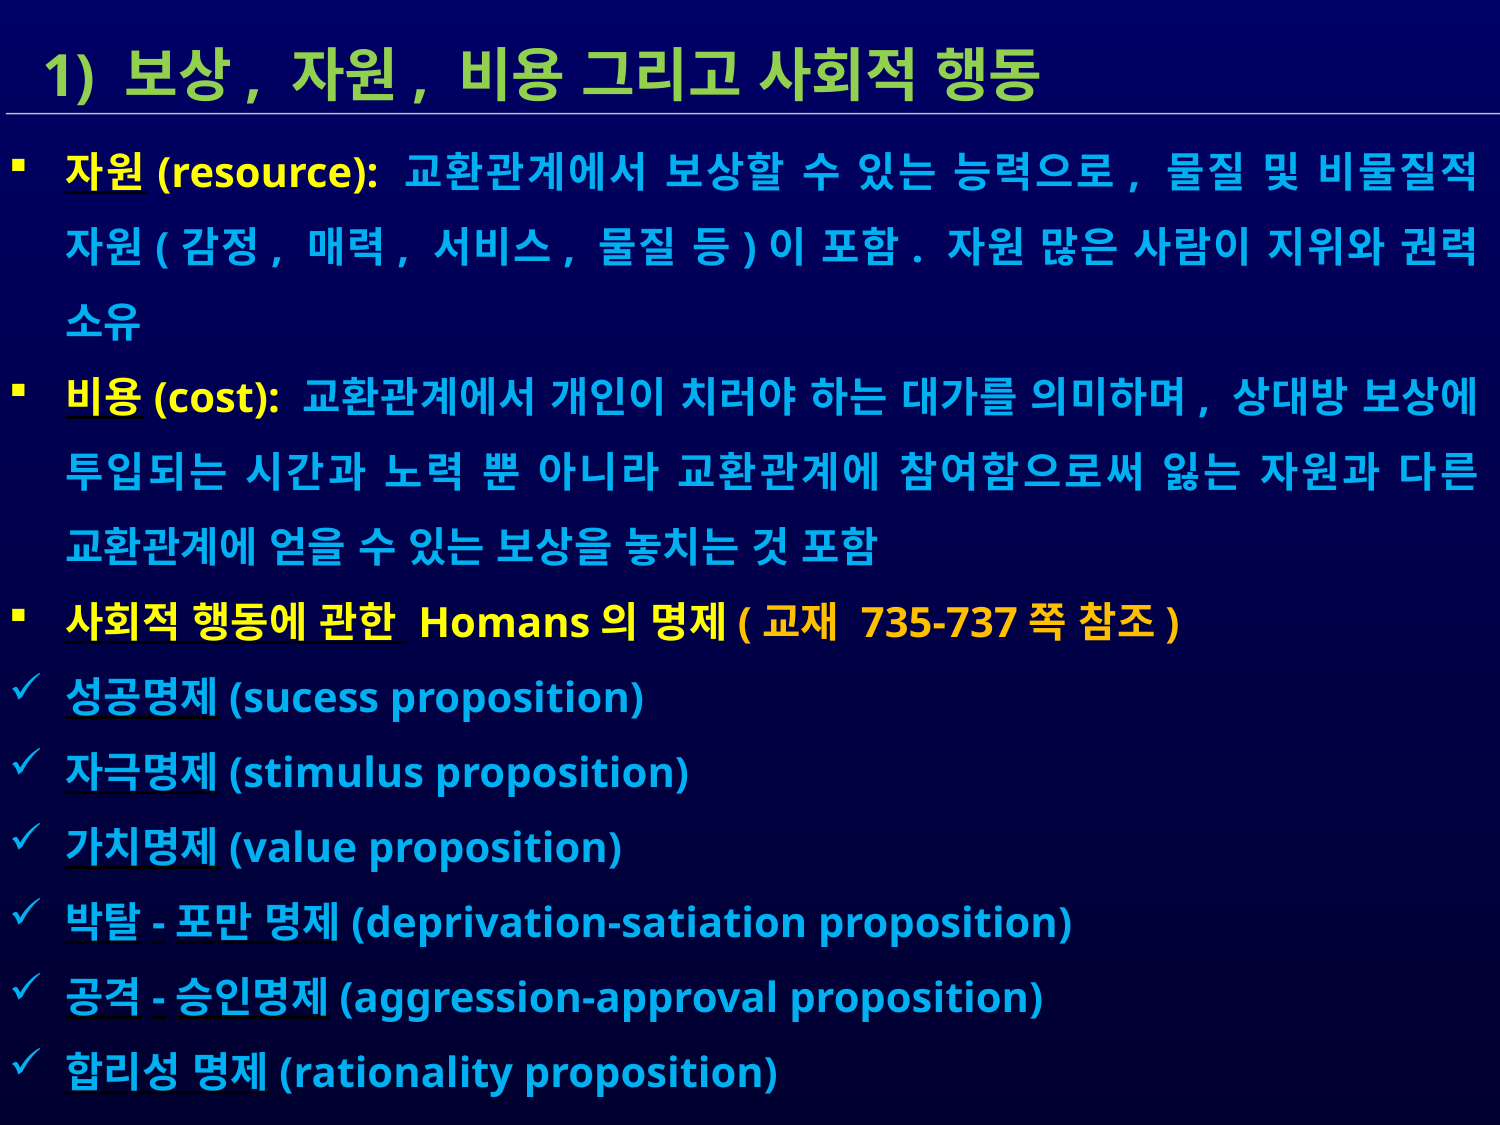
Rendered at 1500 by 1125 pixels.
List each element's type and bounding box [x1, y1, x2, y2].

text_box [0, 30, 1500, 1026]
